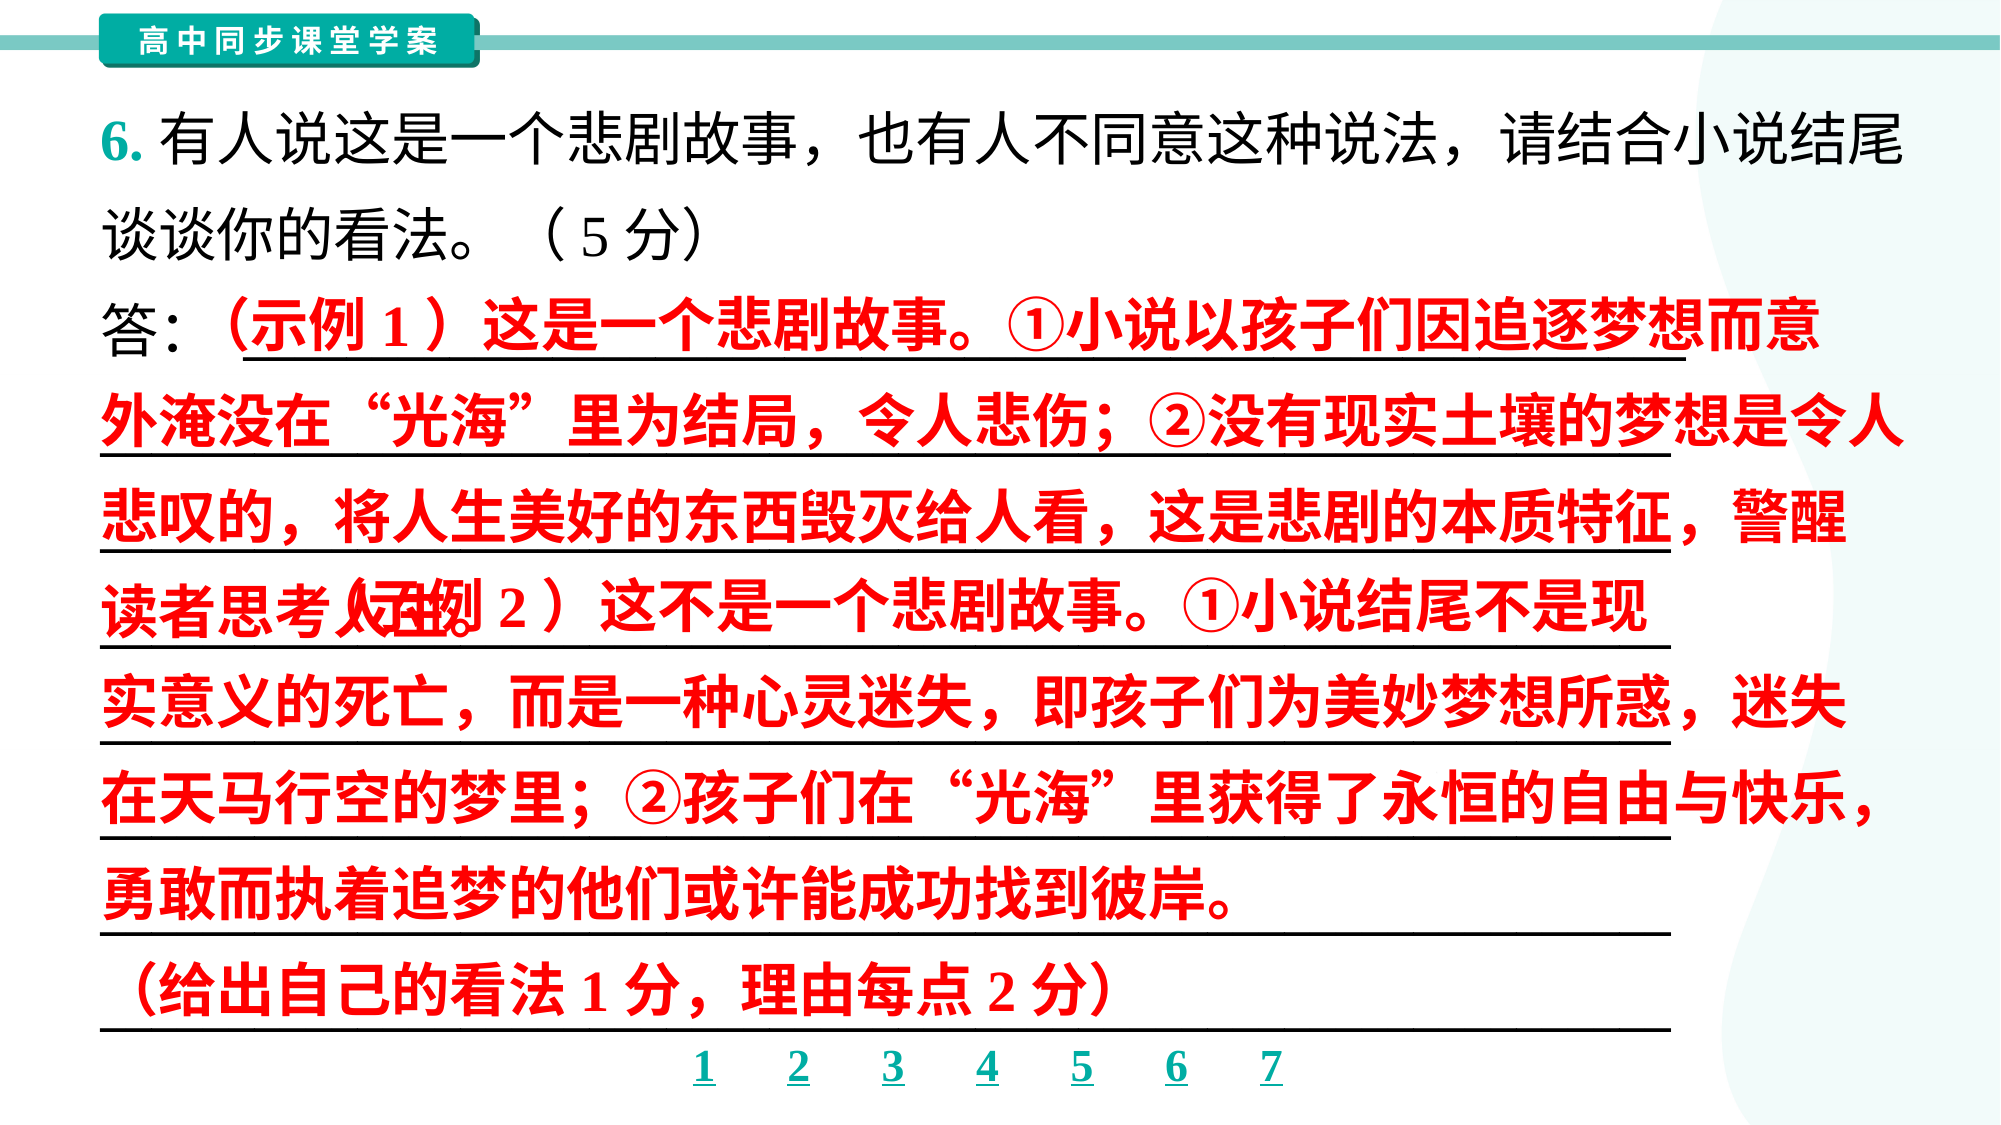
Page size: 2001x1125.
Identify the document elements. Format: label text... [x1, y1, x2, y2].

text_box 6.有人说这是一个悲剧故事，也有人不同意这种说法，请结合小说结尾 谈谈你的看法。（5分） 答： ________________________________________________________ _____________________________________________________________ _____________________________________________________________ _____________________________________________________________ _____________________________________________________________ _____________________________________________________________ _____________________________________________________________ _____________________________________________________________ [100, 76, 1899, 262]
text_box （示例1）这是一个悲剧故事。①小说以孩子们因追逐梦想而意 外淹没在“光海”里为结局，令人悲伤；②没有现实土壤的梦想是令人 悲叹的，将人生美好的东西毁灭给人看，这是悲剧的本质特征，警醒 读者思考人生。 [100, 262, 1899, 543]
text_box （示例2）这不是一个悲剧故事。①小说结尾不是现 实意义的死亡，而是一种心灵迷失，即孩子们为美妙梦想所惑，迷失 在天马行空的梦里；②孩子们在“光海”里获得了永恒的自由与快乐， 勇敢而执着追梦的他们或许能成功找到彼岸。 （给出自己的看法1分，理由每点2分） [100, 543, 1899, 1023]
picture [0, 0, 2000, 1125]
text_box 6.有人说这是一个悲剧故事，也有人不同意这种说法，请结合小说结尾 谈谈你的看法。（5分） 答： ________________________________________________________ _____________________________________________________________ _____________________________________________________________ _____________________________________________________________ _____________________________________________________________ _____________________________________________________________ _____________________________________________________________ _____________________________________________________________ [100, 1023, 1899, 1036]
